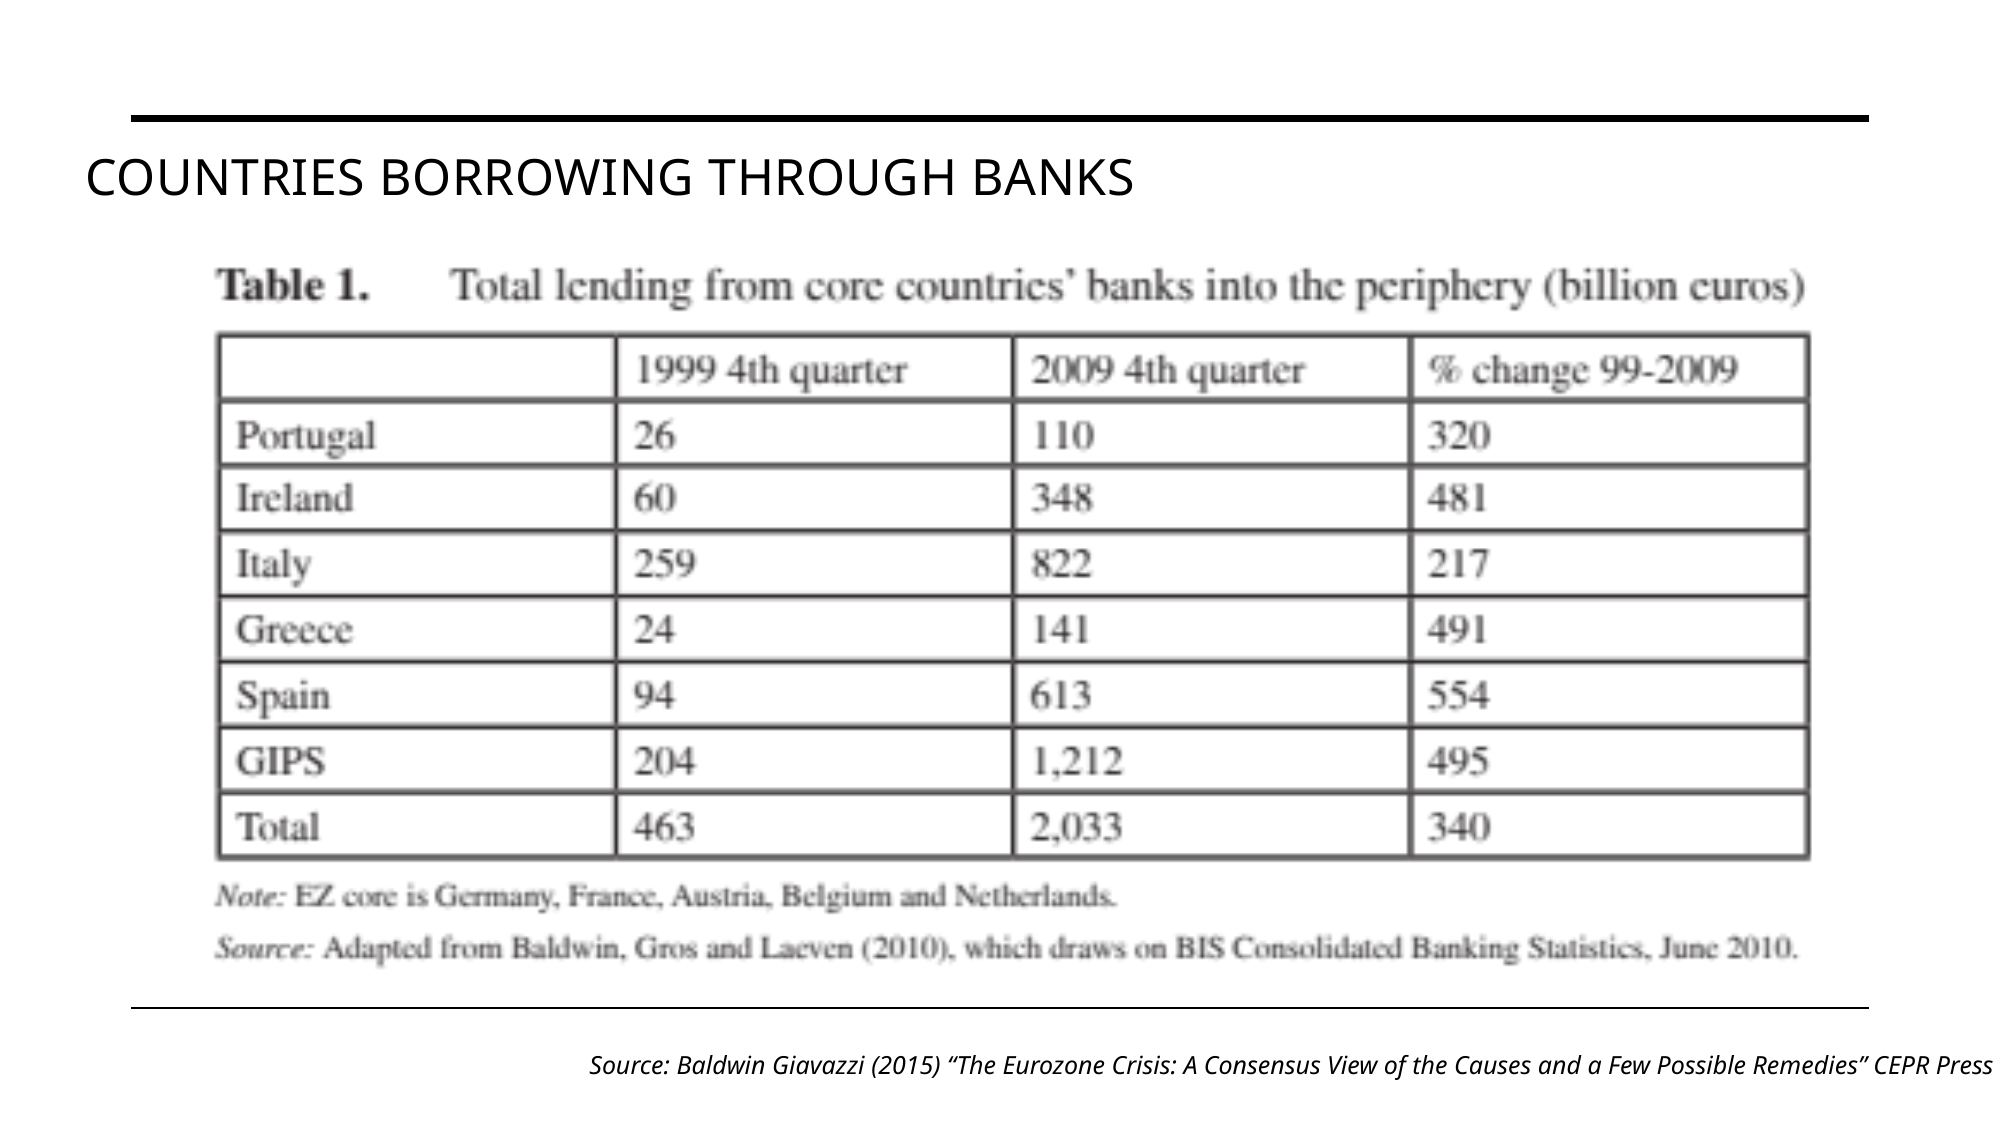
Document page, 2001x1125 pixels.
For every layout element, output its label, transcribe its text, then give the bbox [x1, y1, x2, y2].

picture [171, 249, 1829, 987]
text_box Source: Baldwin Giavazzi (2015) “The Eurozone Crisis: A Consensus View of the Causes and a Few Possible Remedies” CEPR Press [574, 1042, 2000, 1088]
title Countries borrowing through banks [70, 137, 1863, 278]
